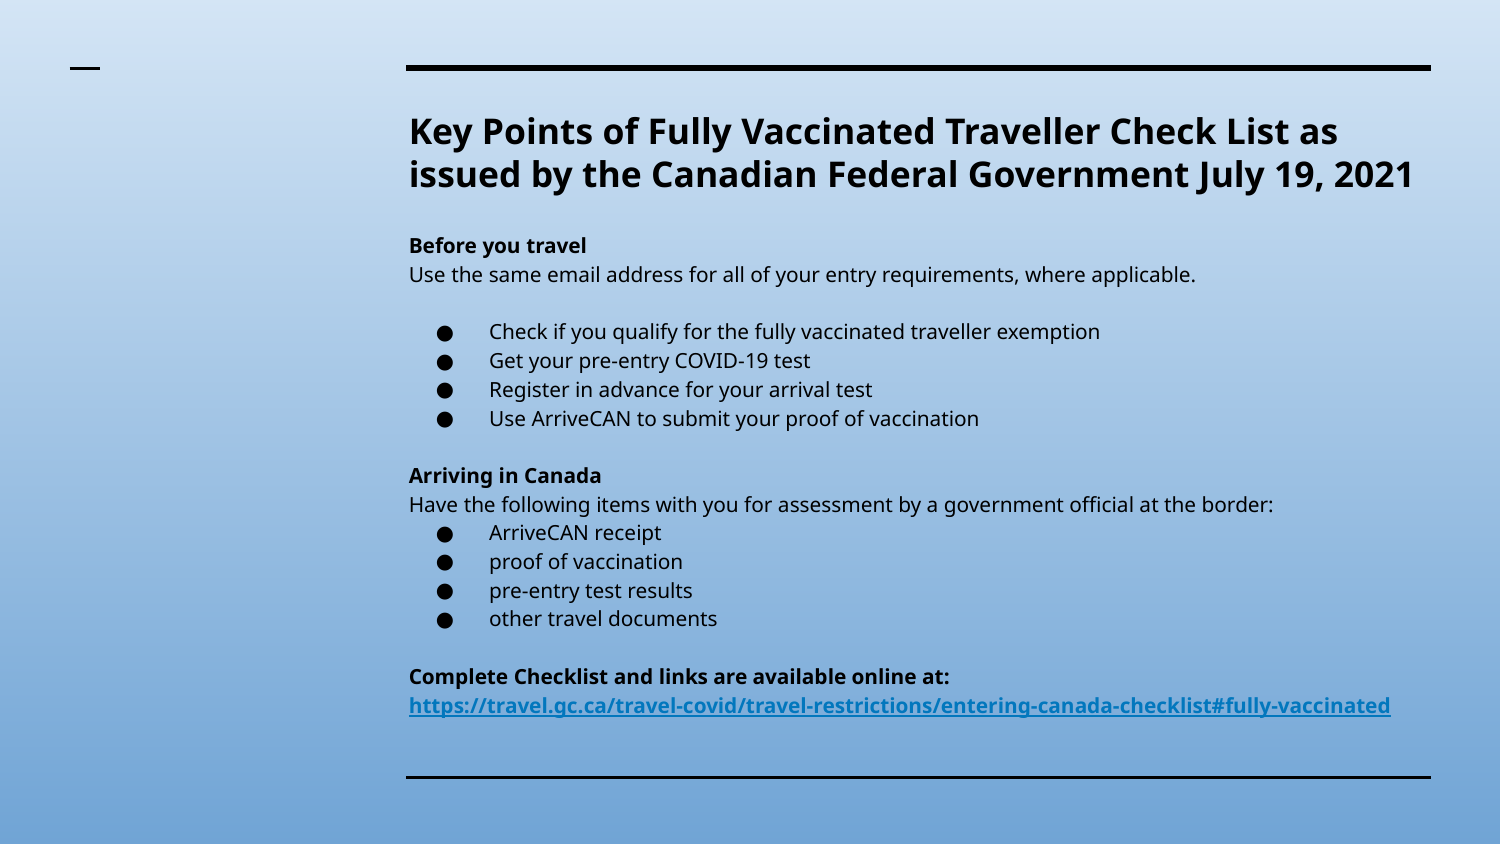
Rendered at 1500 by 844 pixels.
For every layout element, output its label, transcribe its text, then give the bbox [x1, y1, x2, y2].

list Before you travel Use the same email address for all of your entry requirements, where applicable. Check if you qualify for the fully vaccinated traveller exemption Get your pre-entry COVID-19 test Register in advance for your arrival test Use ArriveCAN to submit your proof of vaccination Arriving in Canada Have the following items with you for assessment by a government official at the border: ArriveCAN receipt proof of vaccination pre-entry test results other travel documents Complete Checklist and links are available online at: https://travel.gc.ca/travel-covid/travel-restrictions/entering-canada-checklist#fully-vaccinated [393, 214, 1431, 707]
title Key Points of Fully Vaccinated Traveller Check List as issued by the Canadian Federal Government July 19, 2021 [393, 94, 1431, 214]
